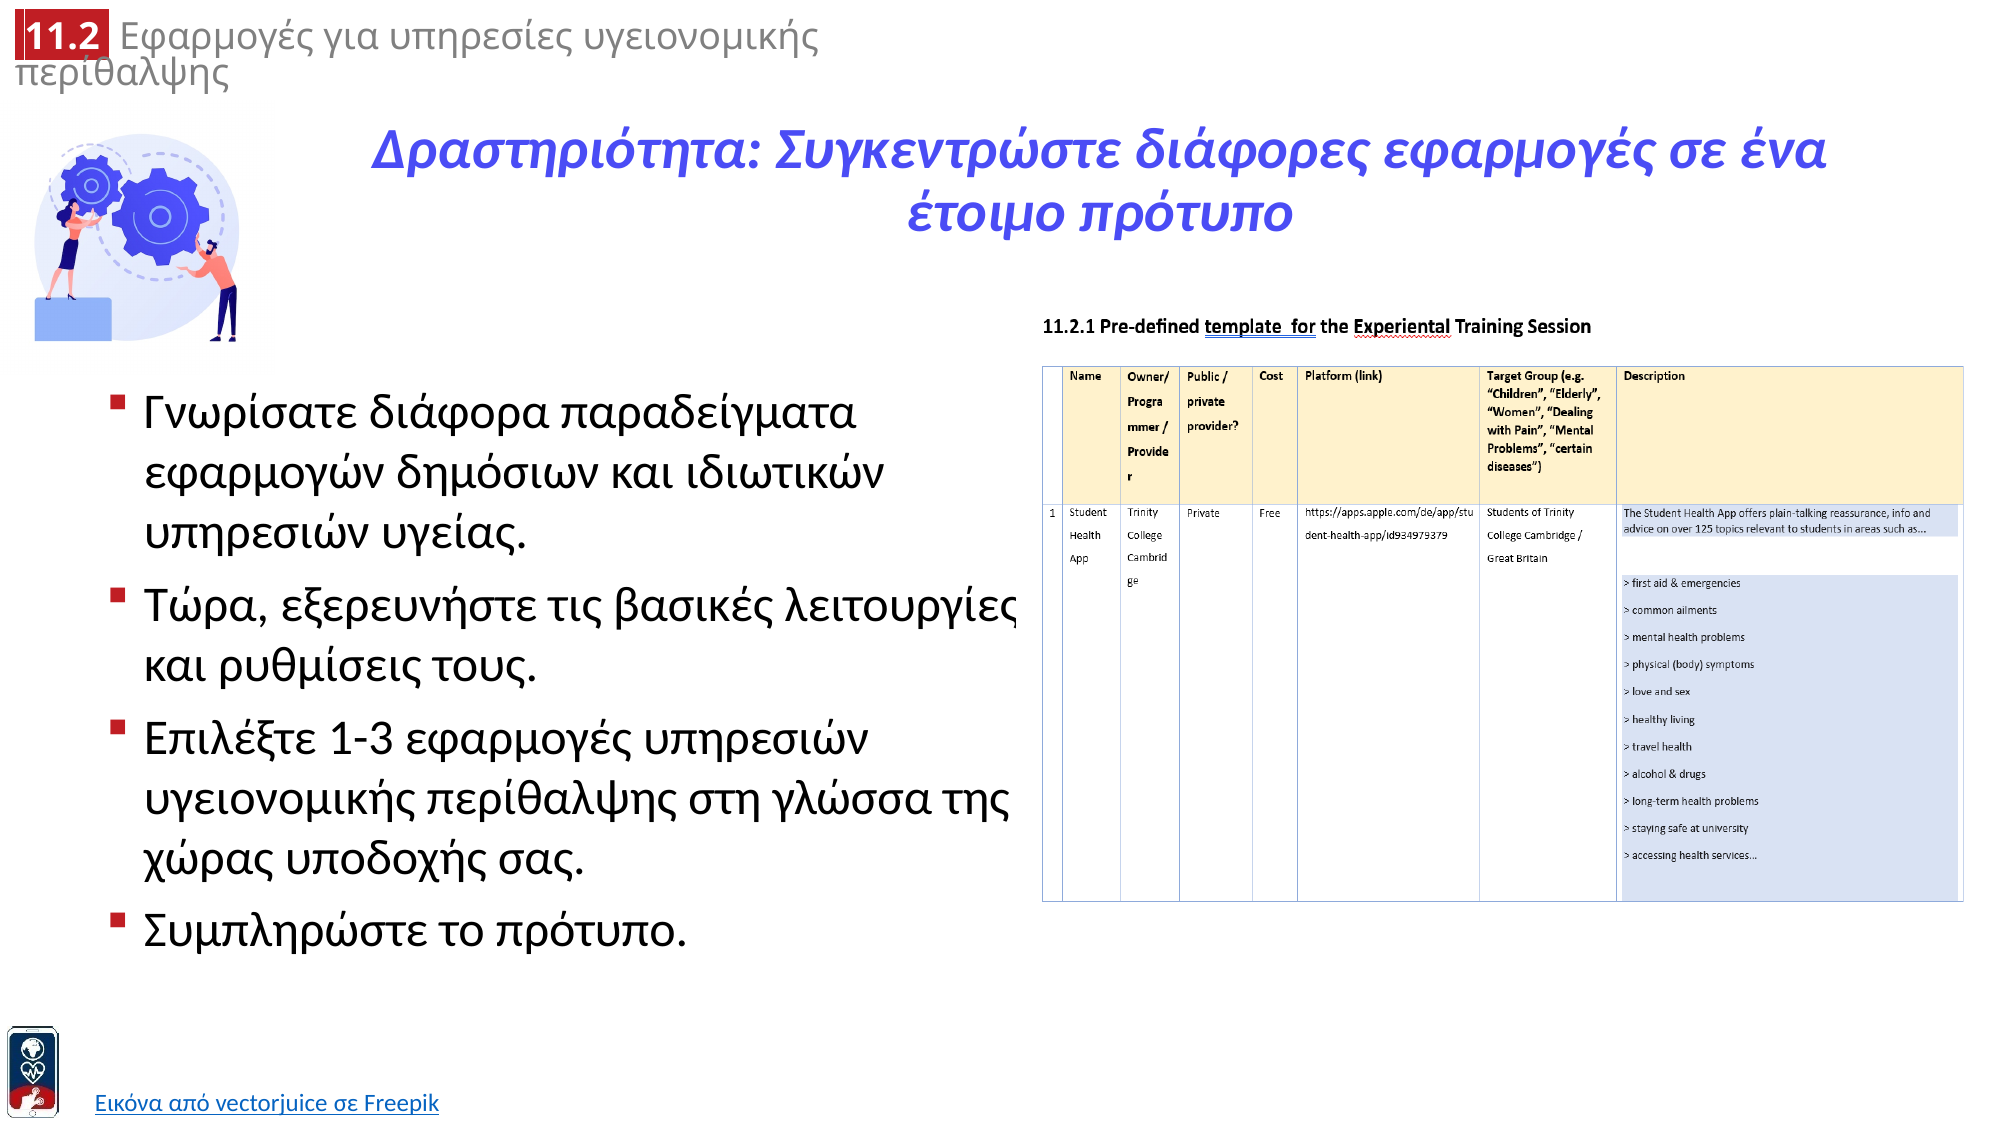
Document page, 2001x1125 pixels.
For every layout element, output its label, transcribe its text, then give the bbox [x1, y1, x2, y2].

text_box 1 [19, 71, 87, 100]
picture [1016, 295, 1970, 918]
text_box Εικόνα από vectorjuice σε Freepik [79, 1079, 611, 1125]
picture [0, 100, 275, 375]
text_box 11 [44, 96, 155, 100]
picture [7, 1026, 59, 1118]
list Γνωρίσατε διάφορα παραδείγματα εφαρμογών δημόσιων και ιδιωτικών υπηρεσιών υγείας. Τώρα, εξερευνήστε τις βασικές λειτουργίες και ρυθμίσεις τους. Επιλέξτε 1-3 εφαρμογές υπηρεσιών υγειονομικής περίθαλψης στη γλώσσα της χώρας υποδοχής σας. Συμπληρώστε το πρότυπο. [91, 371, 1052, 1094]
text_box Δραστηριότητα: Συγκεντρώστε διάφορες εφαρμογές σε ένα έτοιμο πρότυπο [293, 131, 1909, 232]
